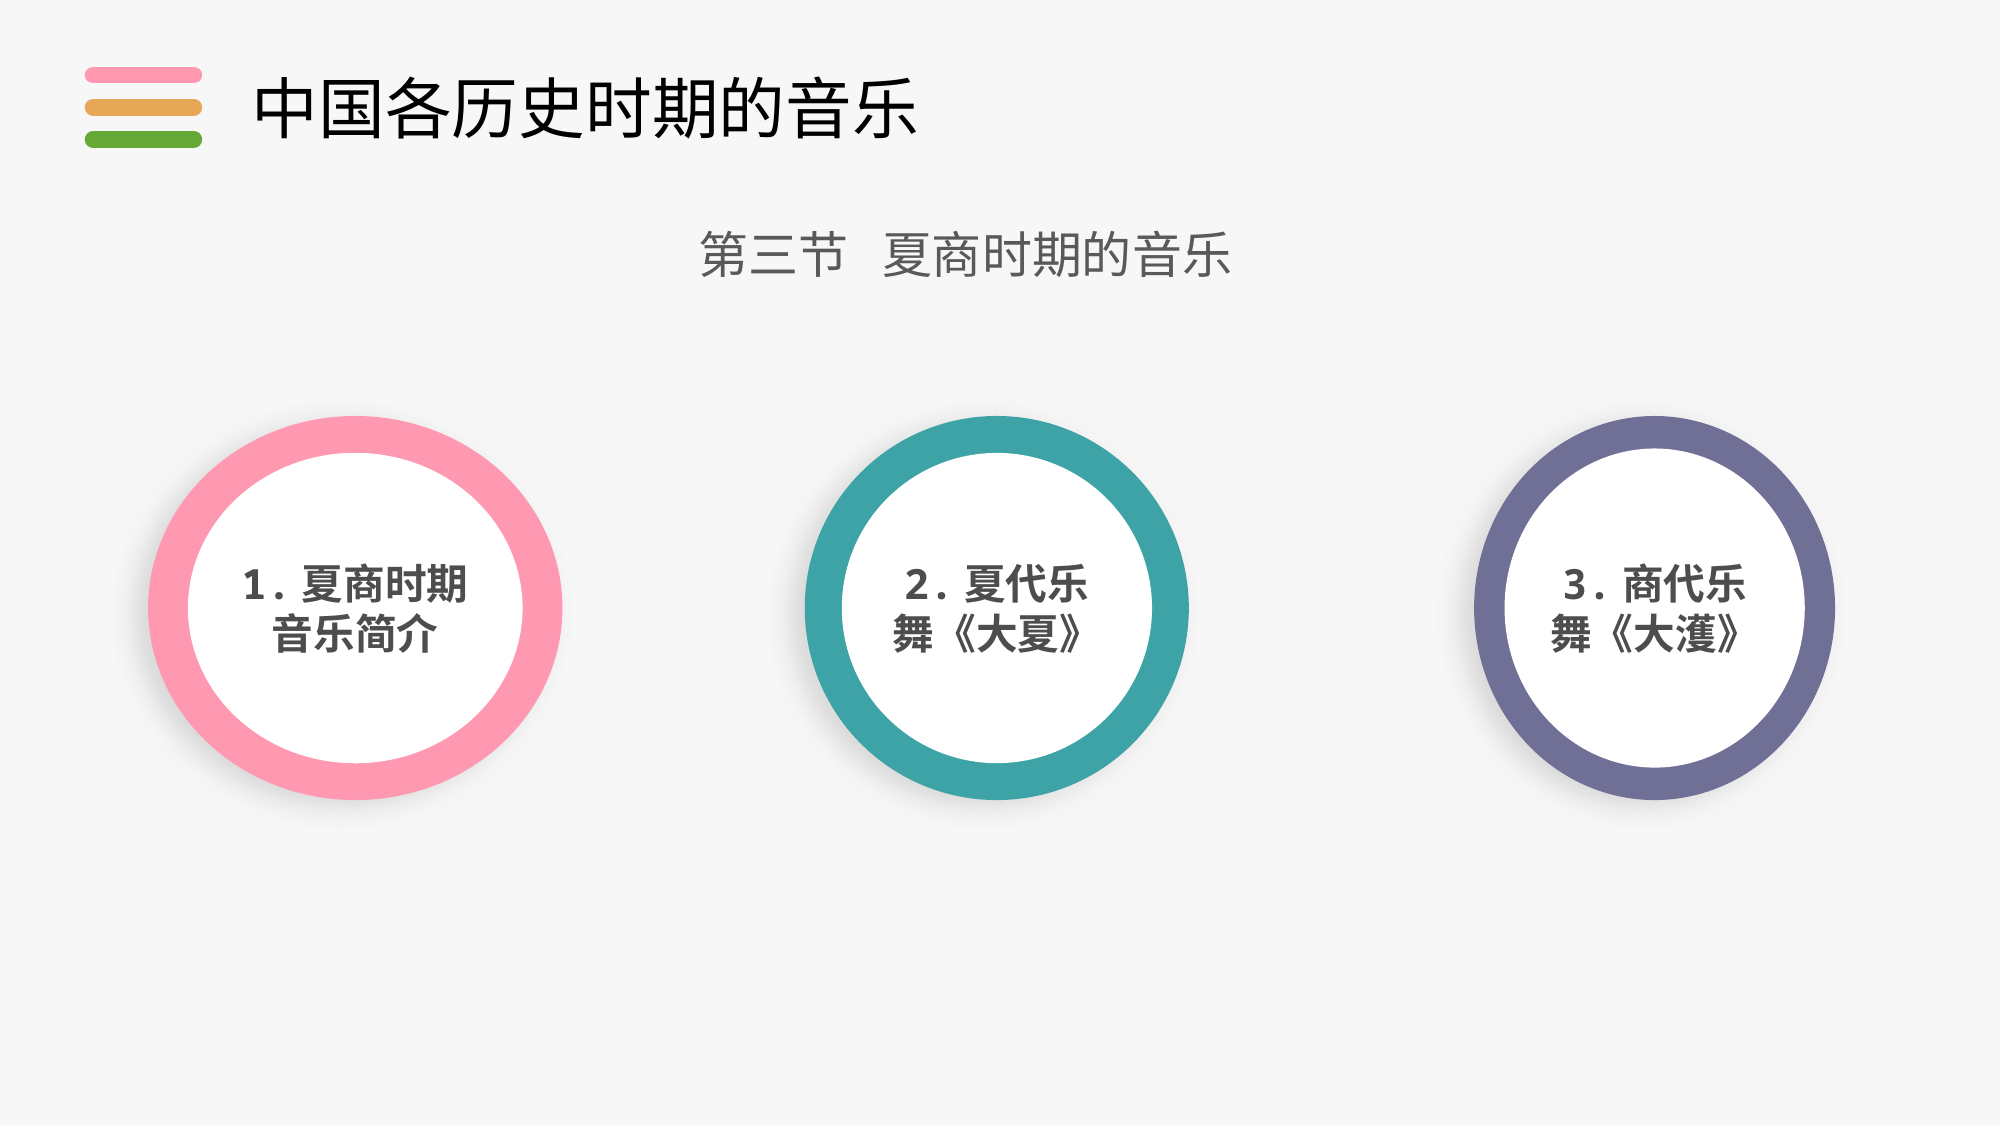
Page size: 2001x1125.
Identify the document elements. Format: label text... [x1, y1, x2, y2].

text_box 第三节 夏商时期的音乐 [683, 216, 1248, 291]
text_box 中国各历史时期的音乐 [236, 59, 948, 154]
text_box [1474, 415, 1836, 801]
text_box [93, 74, 194, 140]
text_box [804, 415, 1189, 801]
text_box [148, 415, 563, 801]
